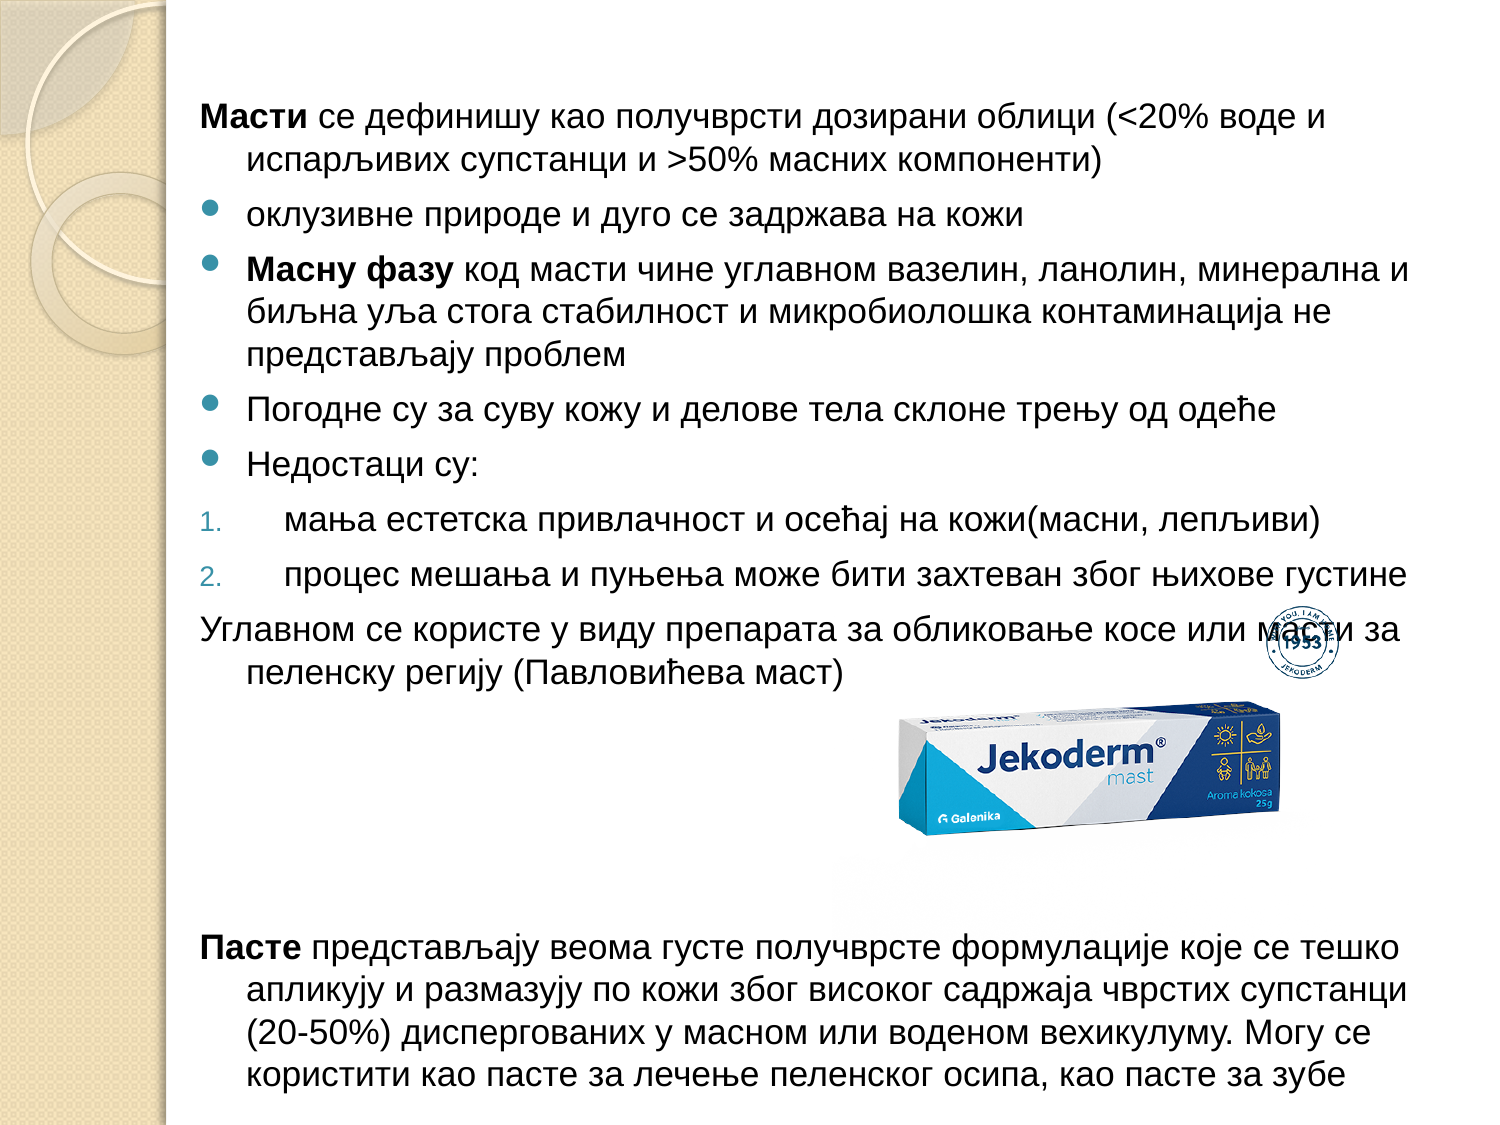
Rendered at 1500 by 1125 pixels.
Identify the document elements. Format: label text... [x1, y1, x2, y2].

picture [832, 597, 1347, 941]
list Масти се дефинишу као получврсти дозирани облици (<20% воде и испарљивих супстанци и >50% масних компоненти) оклузивне природе и дуго се задржава на кожи Масну фазу код масти чине углавном вазелин, ланолин, минерална и биљна уља стога стабилност и микробиолошка контаминација не представљају проблем Погодне су за суву кожу и делове тела склоне трењу од одеће Недостаци су: мања естетска привлачност и осећај на кожи(масни, лепљиви) процес мешања и пуњења може бити захтеван због њихове густине Углавном се користе у виду препарата за обликовање косе или масти за пеленску регију (Павловићева маст) Пасте представљају веома густе получврсте формулације које се тешко апликују и размазују по кожи због високог садржаја чврстих супстанци (20-50%) диспергованих у масном или воденом вехикулуму. Могу се користити као пасте за лечење пеленског осипа, као пасте за зубе [171, 30, 1466, 1106]
